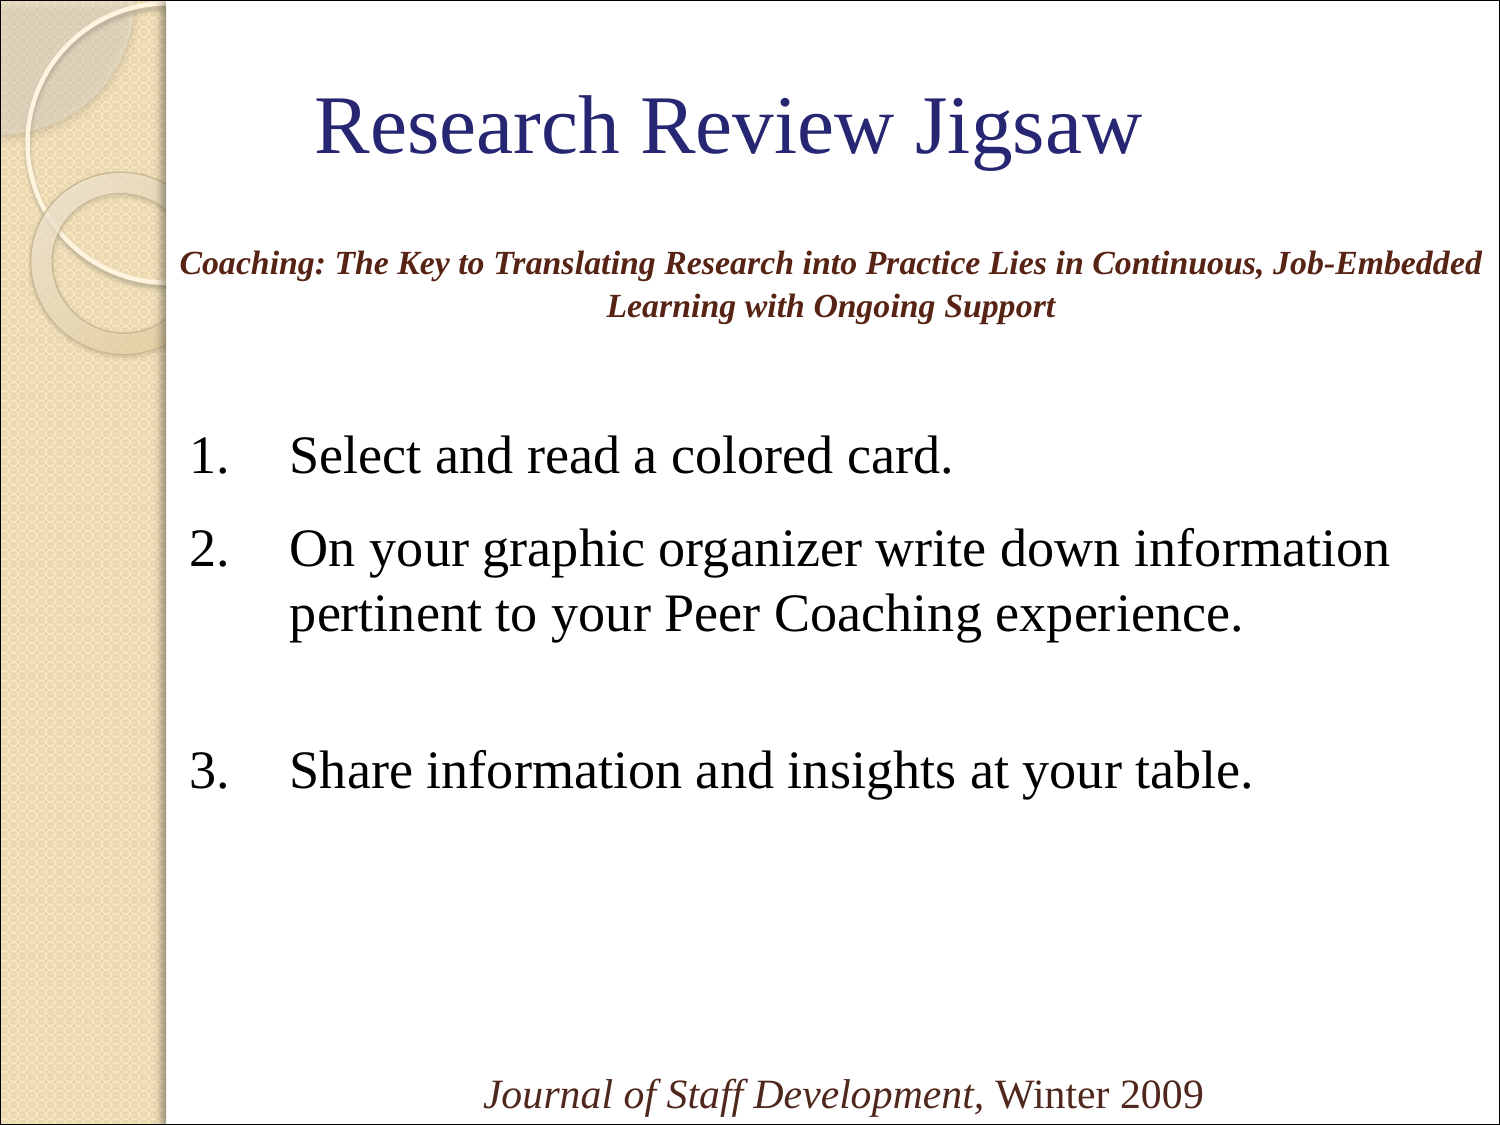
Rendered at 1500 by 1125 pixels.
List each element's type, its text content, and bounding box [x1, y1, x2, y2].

text_box Research Review Jigsaw [300, 62, 1225, 178]
text_box [0, 0, 1500, 1125]
